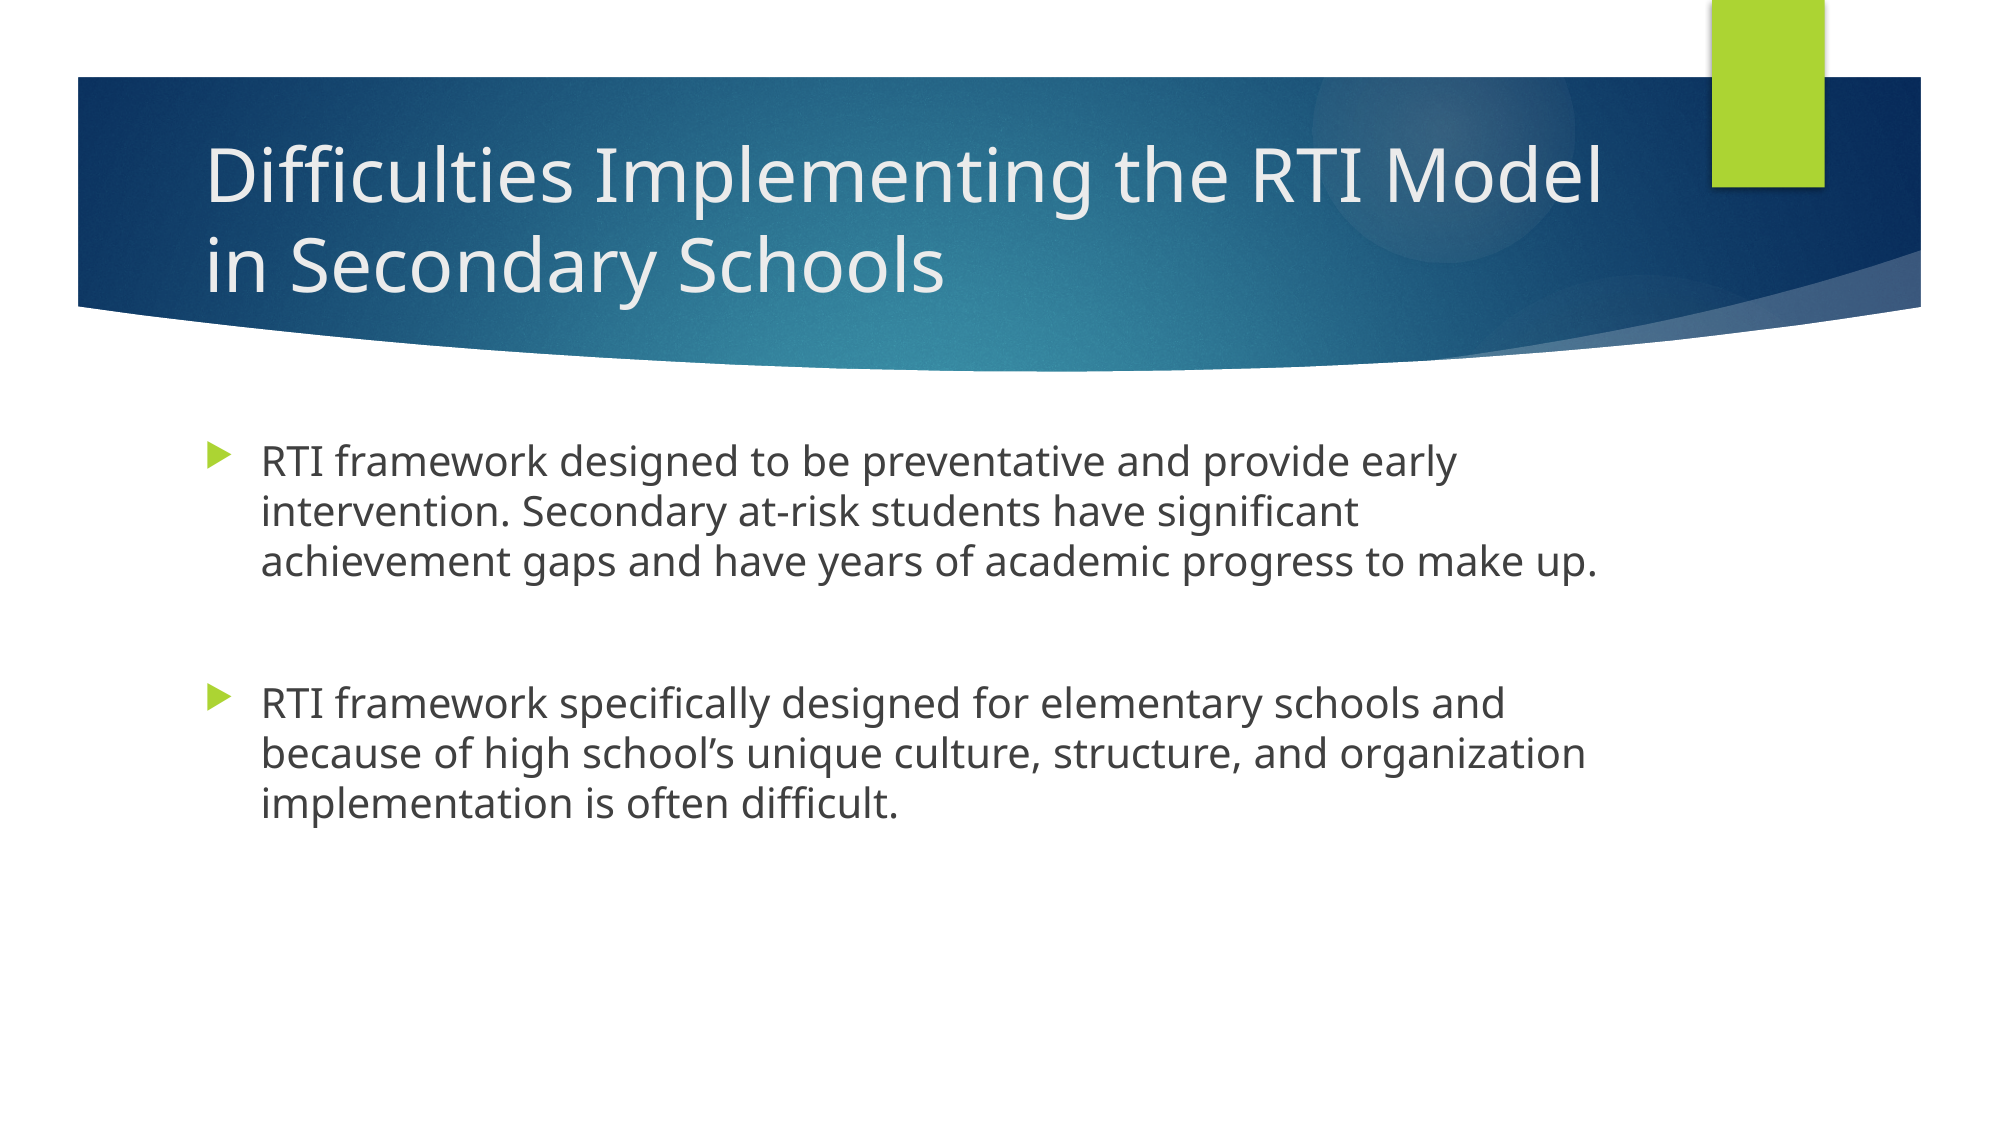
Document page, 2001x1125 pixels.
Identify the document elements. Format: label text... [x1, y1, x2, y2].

title Difficulties Implementing the RTI Model in Secondary Schools [189, 159, 1627, 276]
list RTI framework designed to be preventative and provide early intervention. Secondary at-risk students have significant achievement gaps and have years of academic progress to make up. RTI framework specifically designed for elementary schools and because of high school’s unique culture, structure, and organization implementation is often difficult. [189, 427, 1627, 988]
